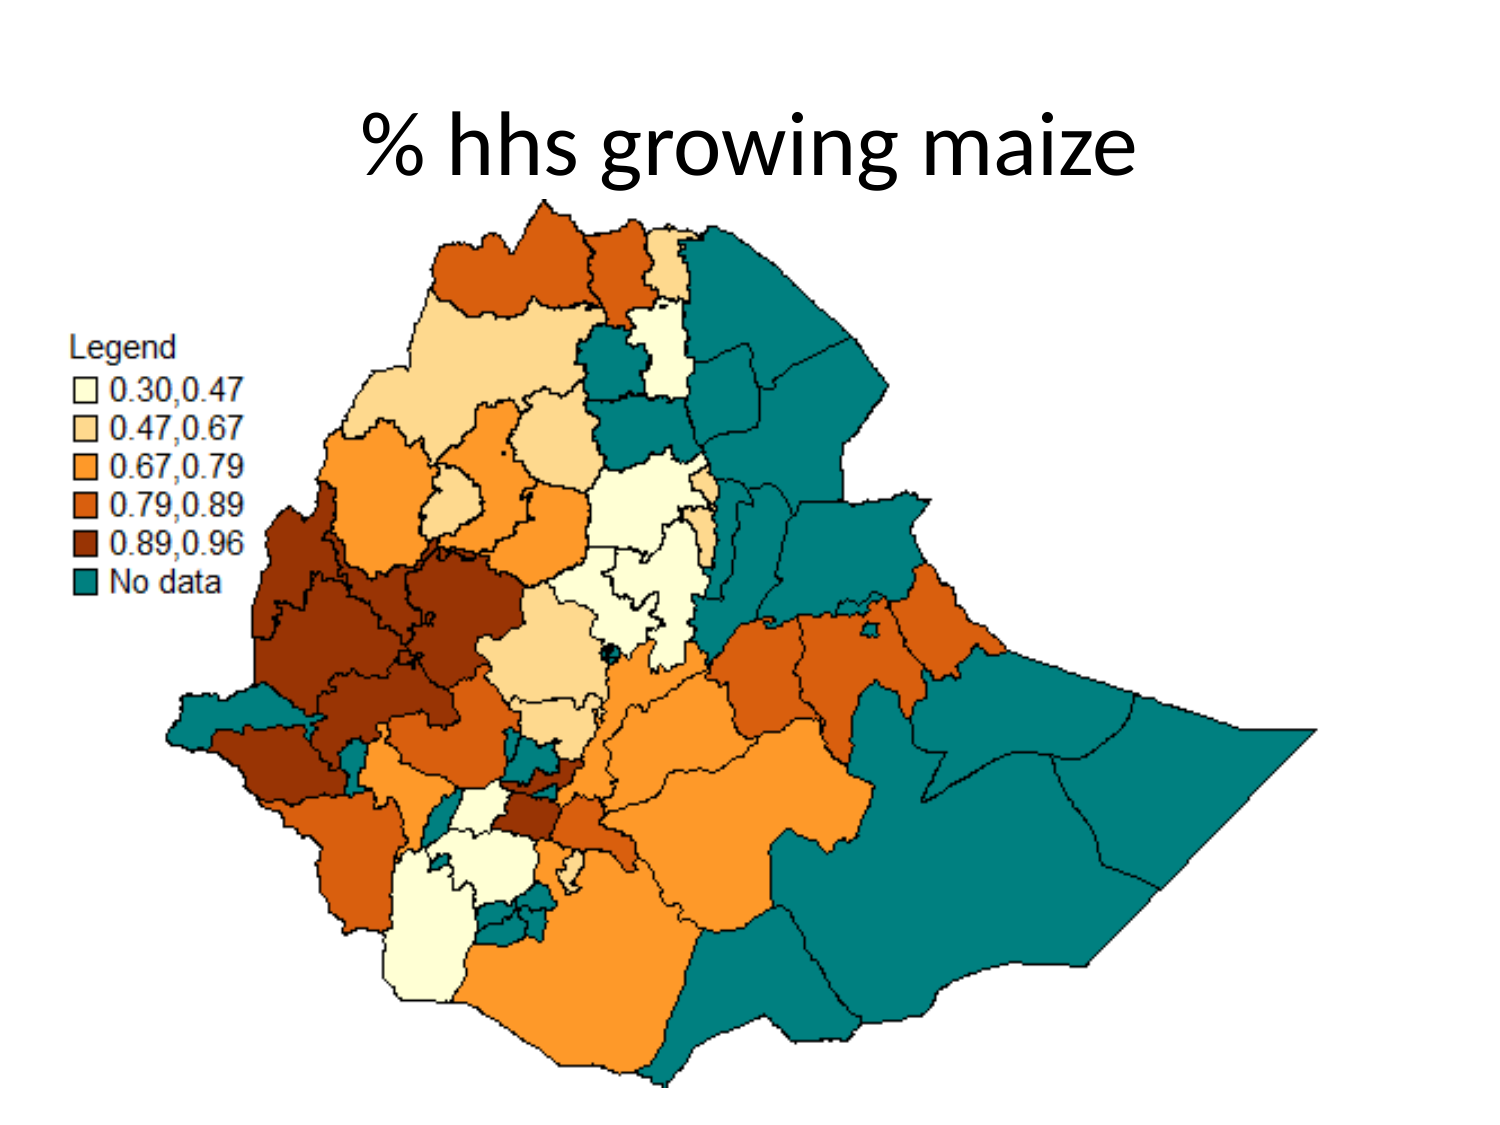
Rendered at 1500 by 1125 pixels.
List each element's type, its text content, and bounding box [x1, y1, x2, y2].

title % hhs growing maize [75, 45, 1425, 199]
picture [58, 199, 1425, 1088]
